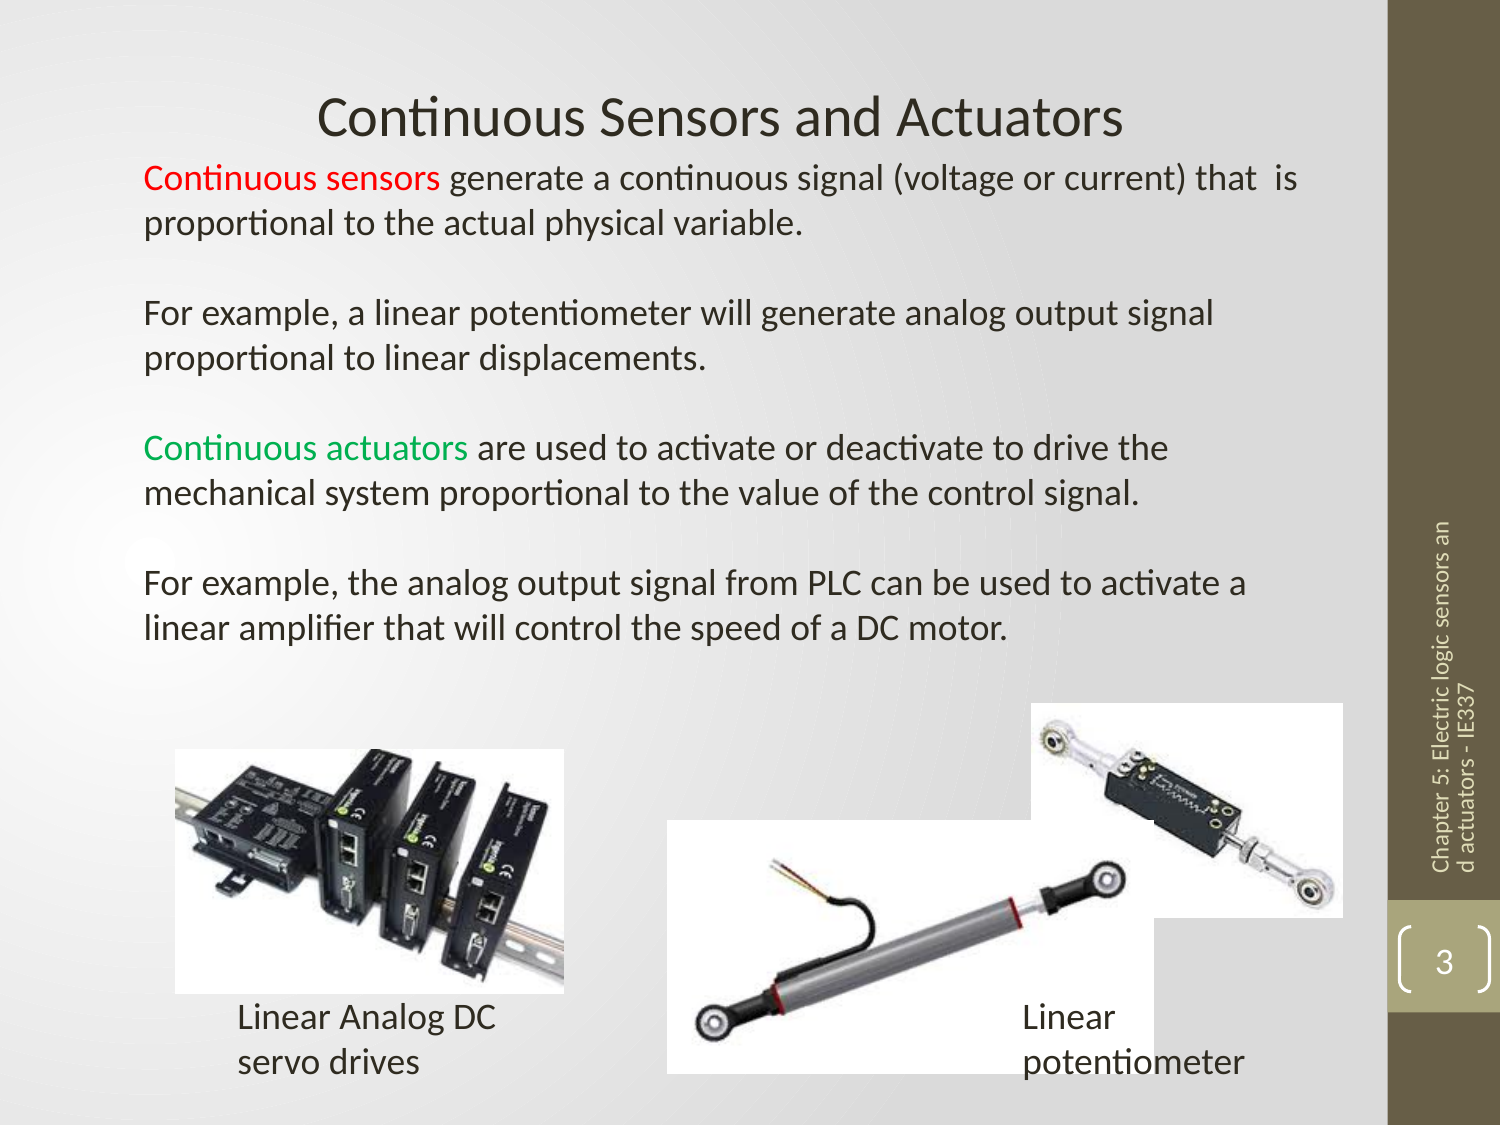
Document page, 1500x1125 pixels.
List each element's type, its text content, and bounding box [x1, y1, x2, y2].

picture [175, 749, 564, 995]
text_box Linear potentiometer [1007, 984, 1336, 1090]
subtitle Continuous Sensors and Actuators [117, 70, 1325, 165]
picture [667, 702, 1343, 1074]
text_box Linear Analog DC servo drives [222, 1001, 551, 1090]
footer Chapter 5: Electric logic sensors and actuators - IE337 [1408, 500, 1469, 889]
slide_number 3 [1397, 925, 1492, 994]
text_box Continuous sensors generate a continuous signal (voltage or current) that is proportional to the actual physical variable. For example, a linear potentiometer will generate analog output signal proportional to linear displacements. Continuous actuators are used to activate or deactivate to drive the mechanical system proportional to the value of the control signal. For example, the analog output signal from PLC can be used to activate a linear amplifier that will control the speed of a DC motor. [128, 145, 1325, 656]
